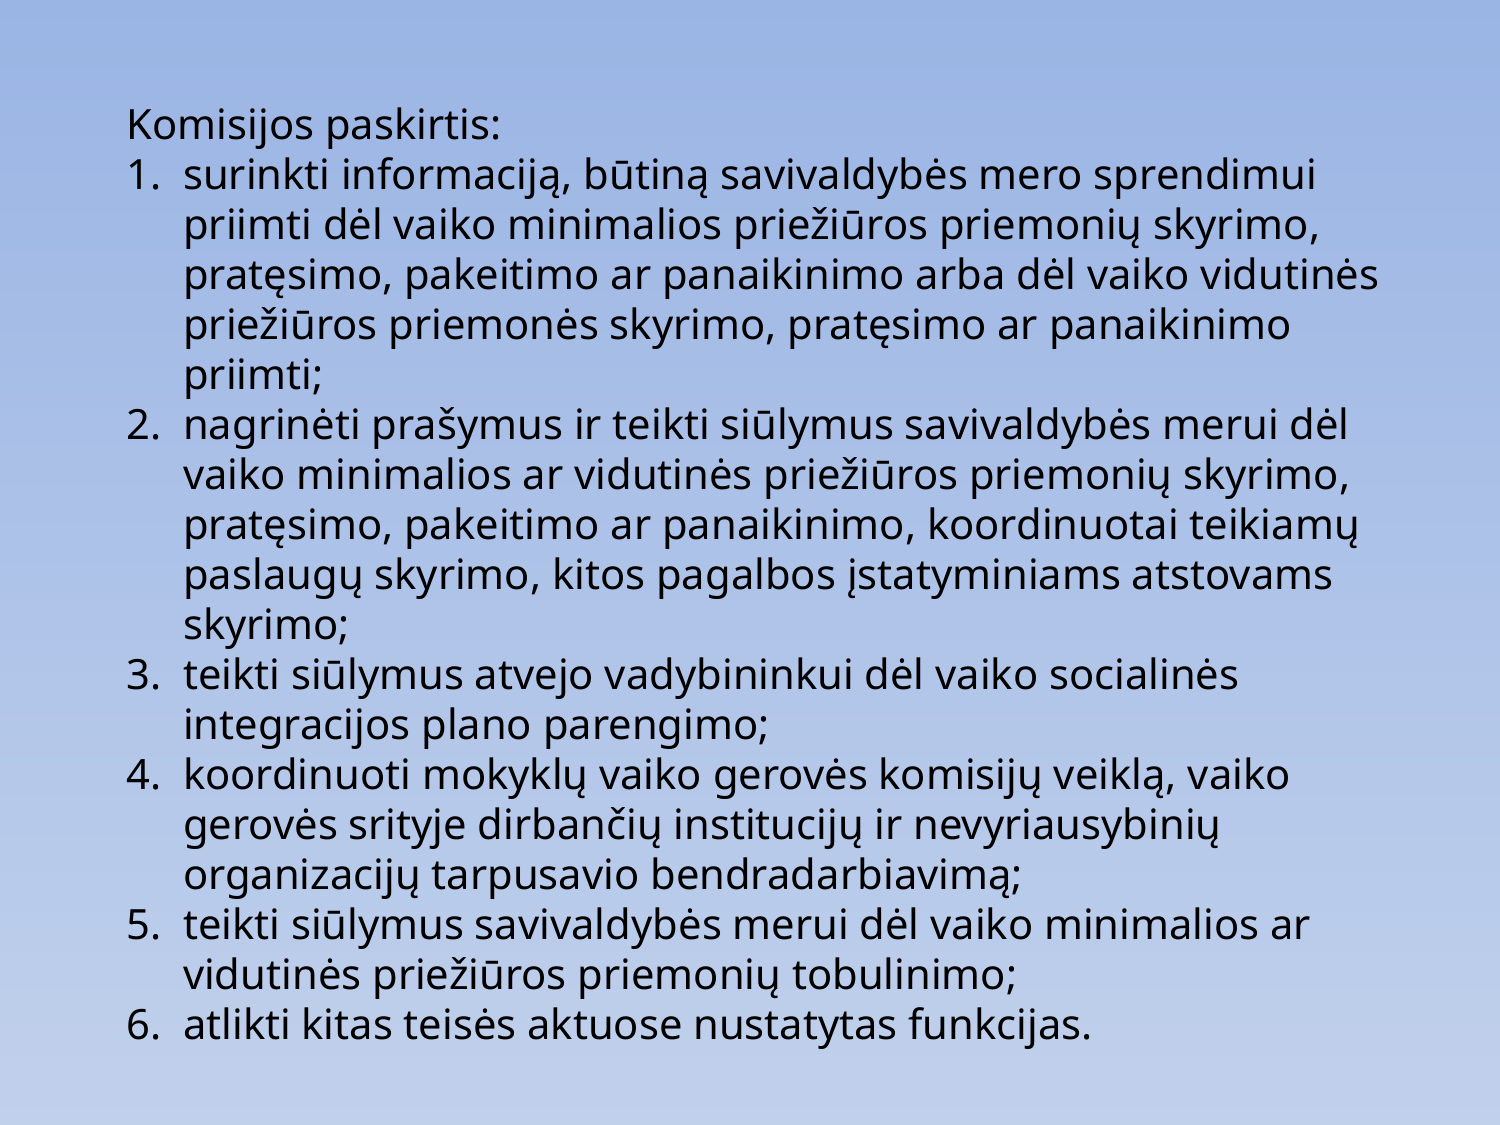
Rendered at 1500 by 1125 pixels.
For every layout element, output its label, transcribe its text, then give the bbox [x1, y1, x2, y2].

text_box Komisijos paskirtis: surinkti informaciją, būtiną savivaldybės mero sprendimui priimti dėl vaiko minimalios priežiūros priemonių skyrimo, pratęsimo, pakeitimo ar panaikinimo arba dėl vaiko vidutinės priežiūros priemonės skyrimo, pratęsimo ar panaikinimo priimti; nagrinėti prašymus ir teikti siūlymus savivaldybės merui dėl vaiko minimalios ar vidutinės priežiūros priemonių skyrimo, pratęsimo, pakeitimo ar panaikinimo, koordinuotai teikiamų paslaugų skyrimo, kitos pagalbos įstatyminiams atstovams skyrimo; teikti siūlymus atvejo vadybininkui dėl vaiko socialinės integracijos plano parengimo; koordinuoti mokyklų vaiko gerovės komisijų veiklą, vaiko gerovės srityje dirbančių institucijų ir nevyriausybinių organizacijų tarpusavio bendradarbiavimą; teikti siūlymus savivaldybės merui dėl vaiko minimalios ar vidutinės priežiūros priemonių tobulinimo; atlikti kitas teisės aktuose nustatytas funkcijas. [112, 90, 1447, 1056]
